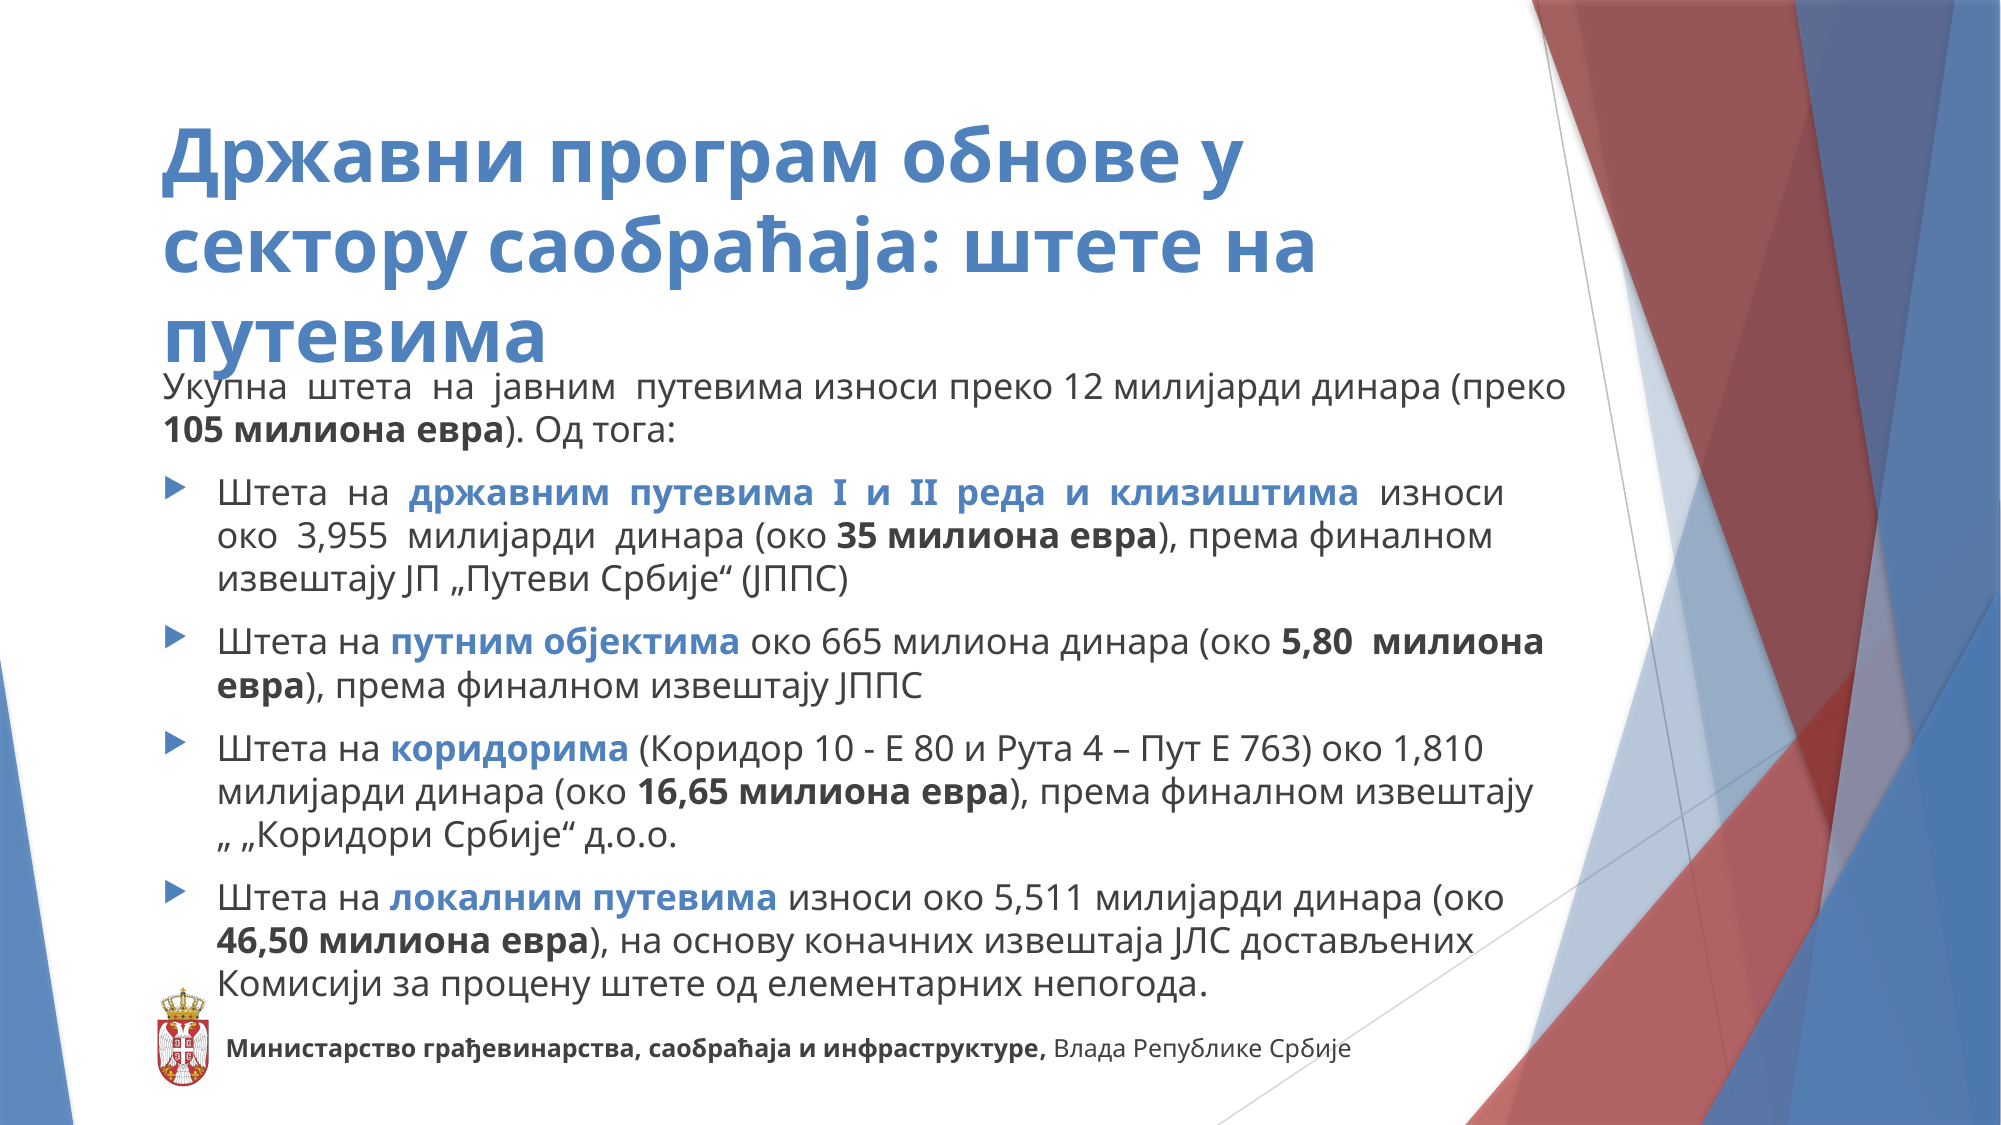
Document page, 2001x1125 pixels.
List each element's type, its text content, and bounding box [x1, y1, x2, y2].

text_box Министарство грађевинарства, саобраћаја и инфраструктуре, Влада Републике Србије [210, 1025, 1387, 1105]
title Државни програм обнове у сектору саобраћаја: штете на путевима [147, 99, 1558, 288]
list Укупна штета на јавним путевима износи преко 12 милијарди динара (преко 105 милиона евра). Од тога: Штета на државним путевима I и II реда и клизиштима износи око 3,955 милијарди динара (око 35 милиона евра), према финалном извештају ЈП „Путеви Србије“ (ЈППС) Штета на путним објектима око 665 милиона динара (око 5,80 милиона евра), према финалном извештају ЈППС Штета на коридорима (Коридор 10 - Е 80 и Рута 4 – Пут Е 763) око 1,810 милијарди динара (око 16,65 милиона евра), према финалном извештају „ „Коридори Србије“ д.о.о. Штета на локалним путевима износи око 5,511 милијарди динара (око 46,50 милиона евра), на основу коначних извештаја ЈЛС достављених Комисији за процену штете од елементарних непогода. [147, 288, 1594, 1013]
picture [147, 986, 219, 1091]
